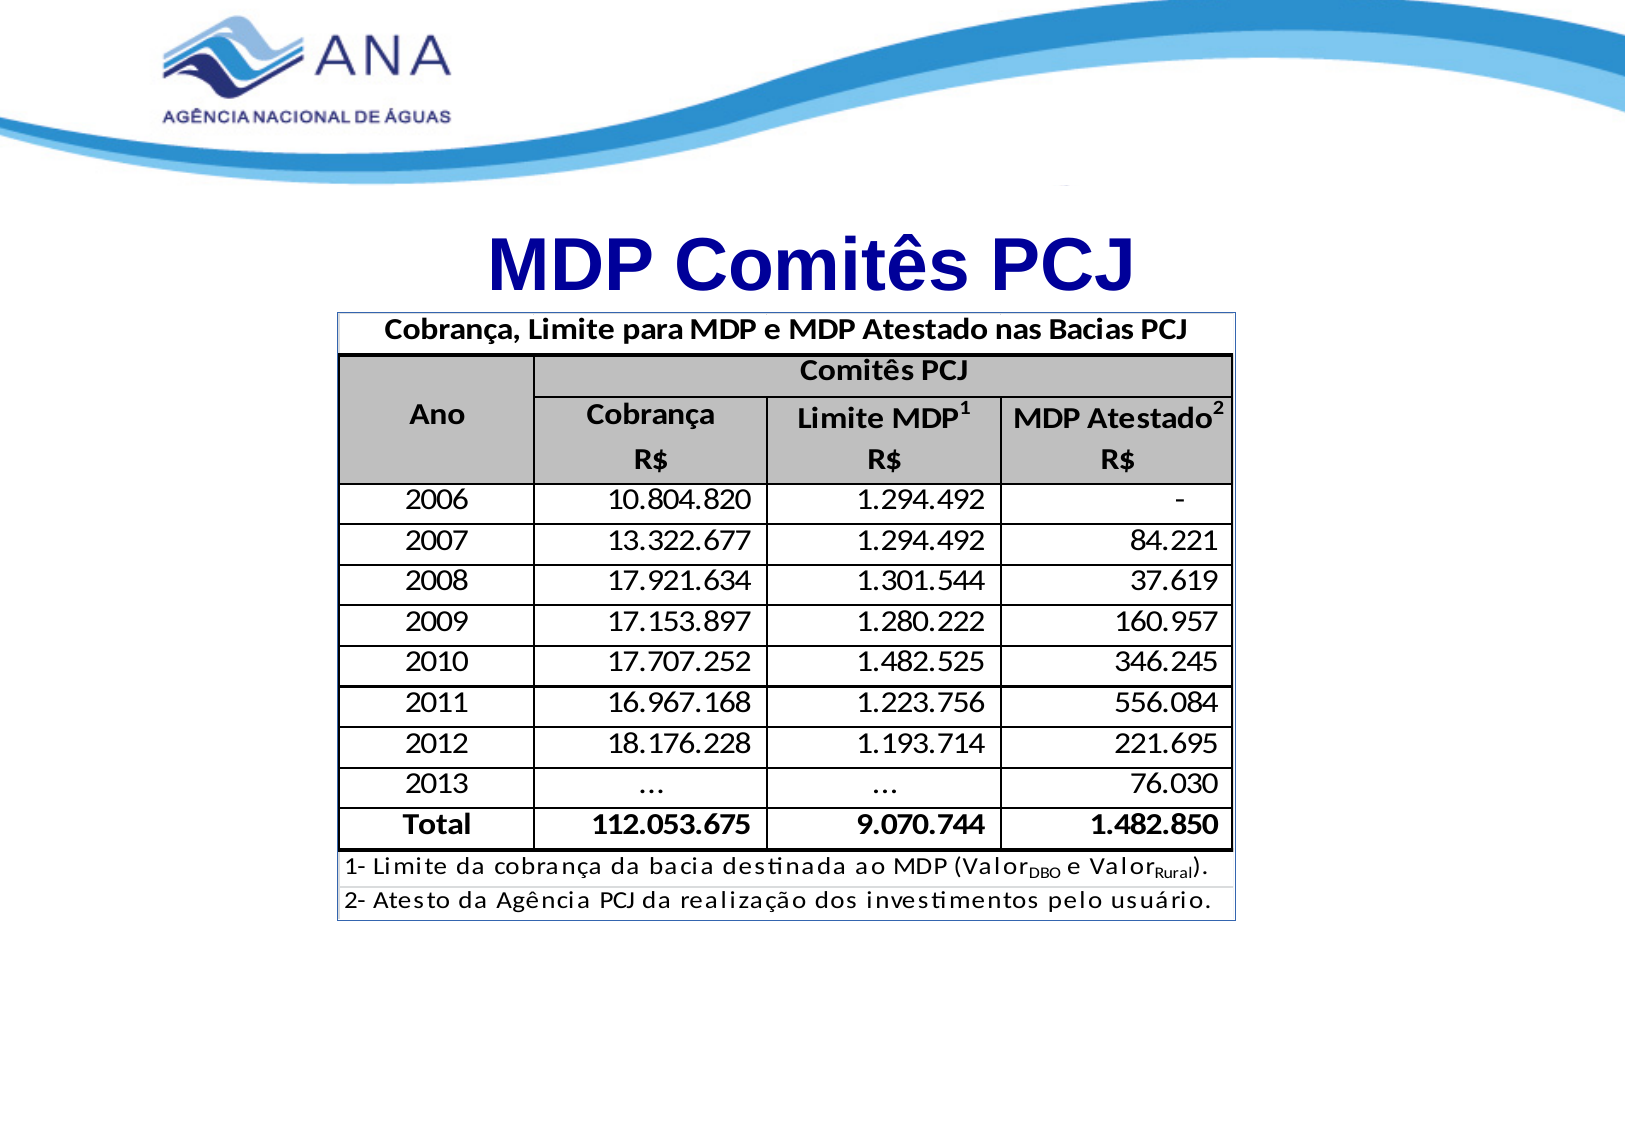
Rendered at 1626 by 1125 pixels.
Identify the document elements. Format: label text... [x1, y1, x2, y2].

text_box MDP Comitês PCJ [0, 208, 1625, 338]
picture [337, 312, 1236, 922]
picture [0, 1, 1625, 186]
